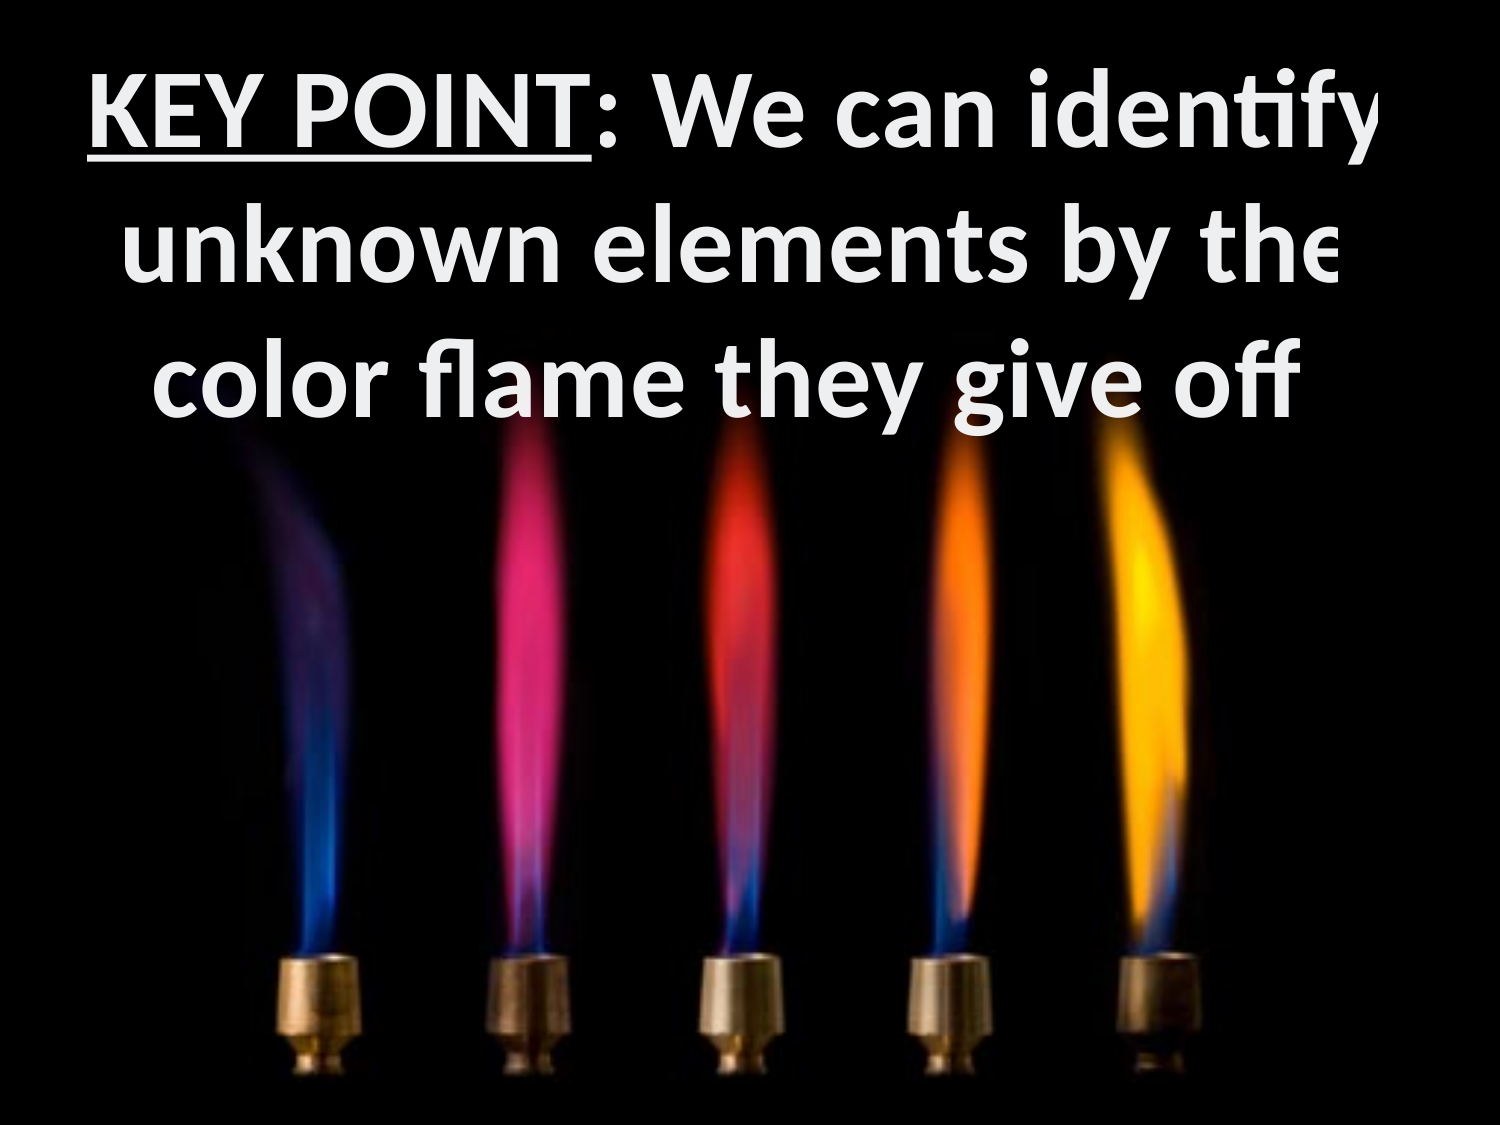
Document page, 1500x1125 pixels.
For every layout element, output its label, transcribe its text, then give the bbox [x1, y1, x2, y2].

picture [149, 281, 1330, 1125]
text_box KEY POINT: We can identify unknown elements by the color flame they give off. [41, 27, 1440, 448]
